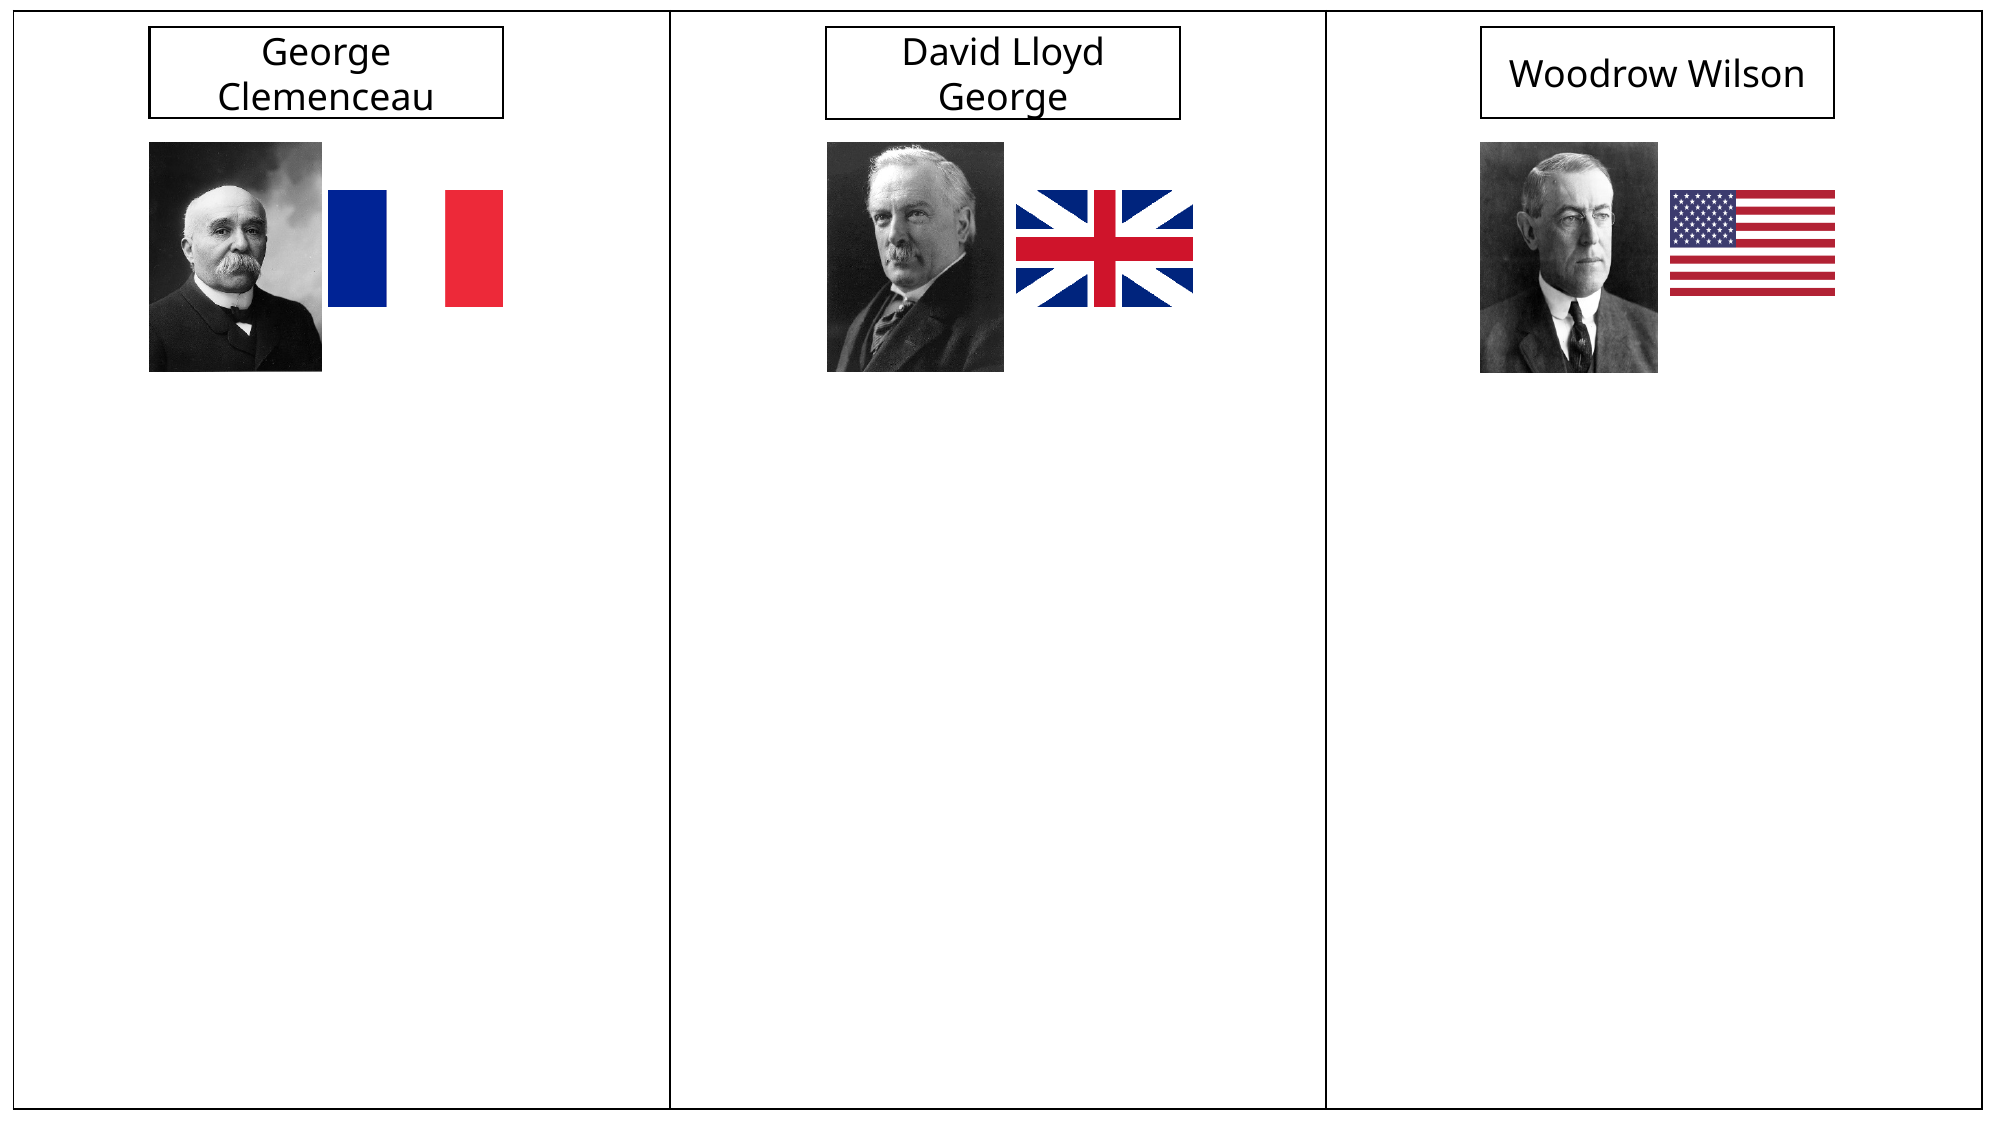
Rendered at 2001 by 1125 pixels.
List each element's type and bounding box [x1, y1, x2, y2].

picture [1480, 142, 1658, 373]
picture [328, 190, 503, 308]
table_header [1327, 12, 1981, 1108]
picture [149, 142, 322, 372]
picture [1016, 190, 1194, 308]
picture [827, 142, 1004, 372]
picture [1670, 190, 1835, 296]
table_header [14, 12, 669, 1108]
table_header [671, 12, 1325, 1108]
